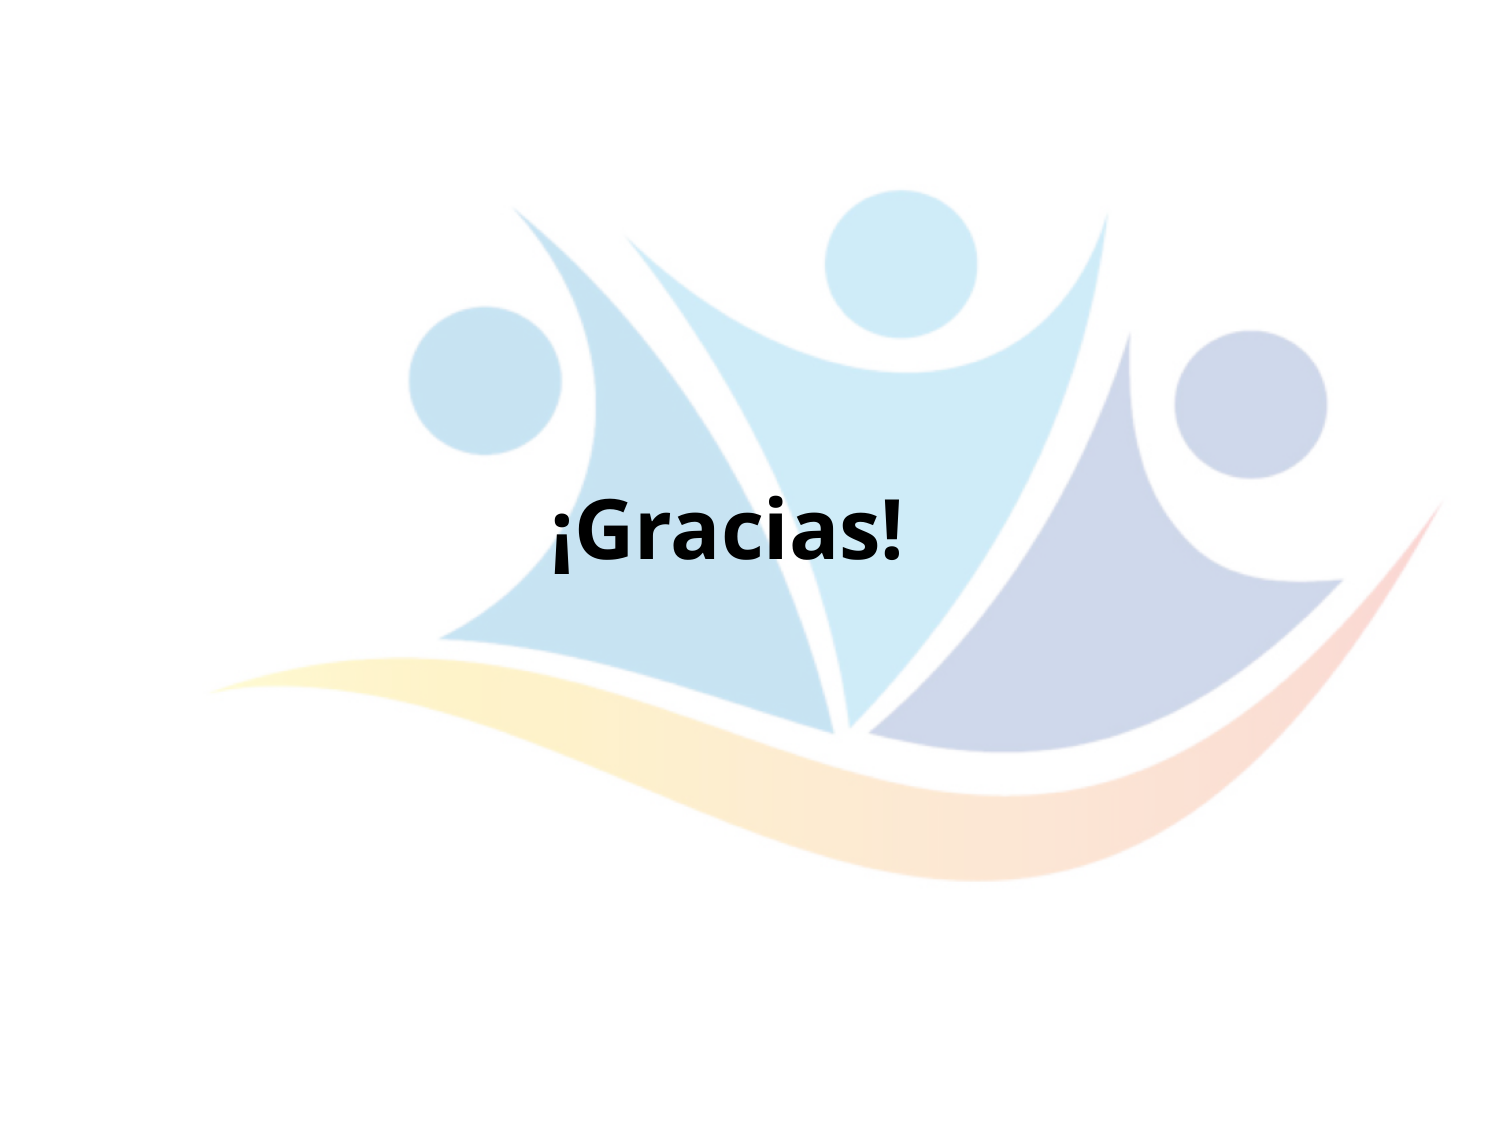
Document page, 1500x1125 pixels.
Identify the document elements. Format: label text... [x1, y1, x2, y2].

title ¡Gracias! [53, 432, 1404, 621]
